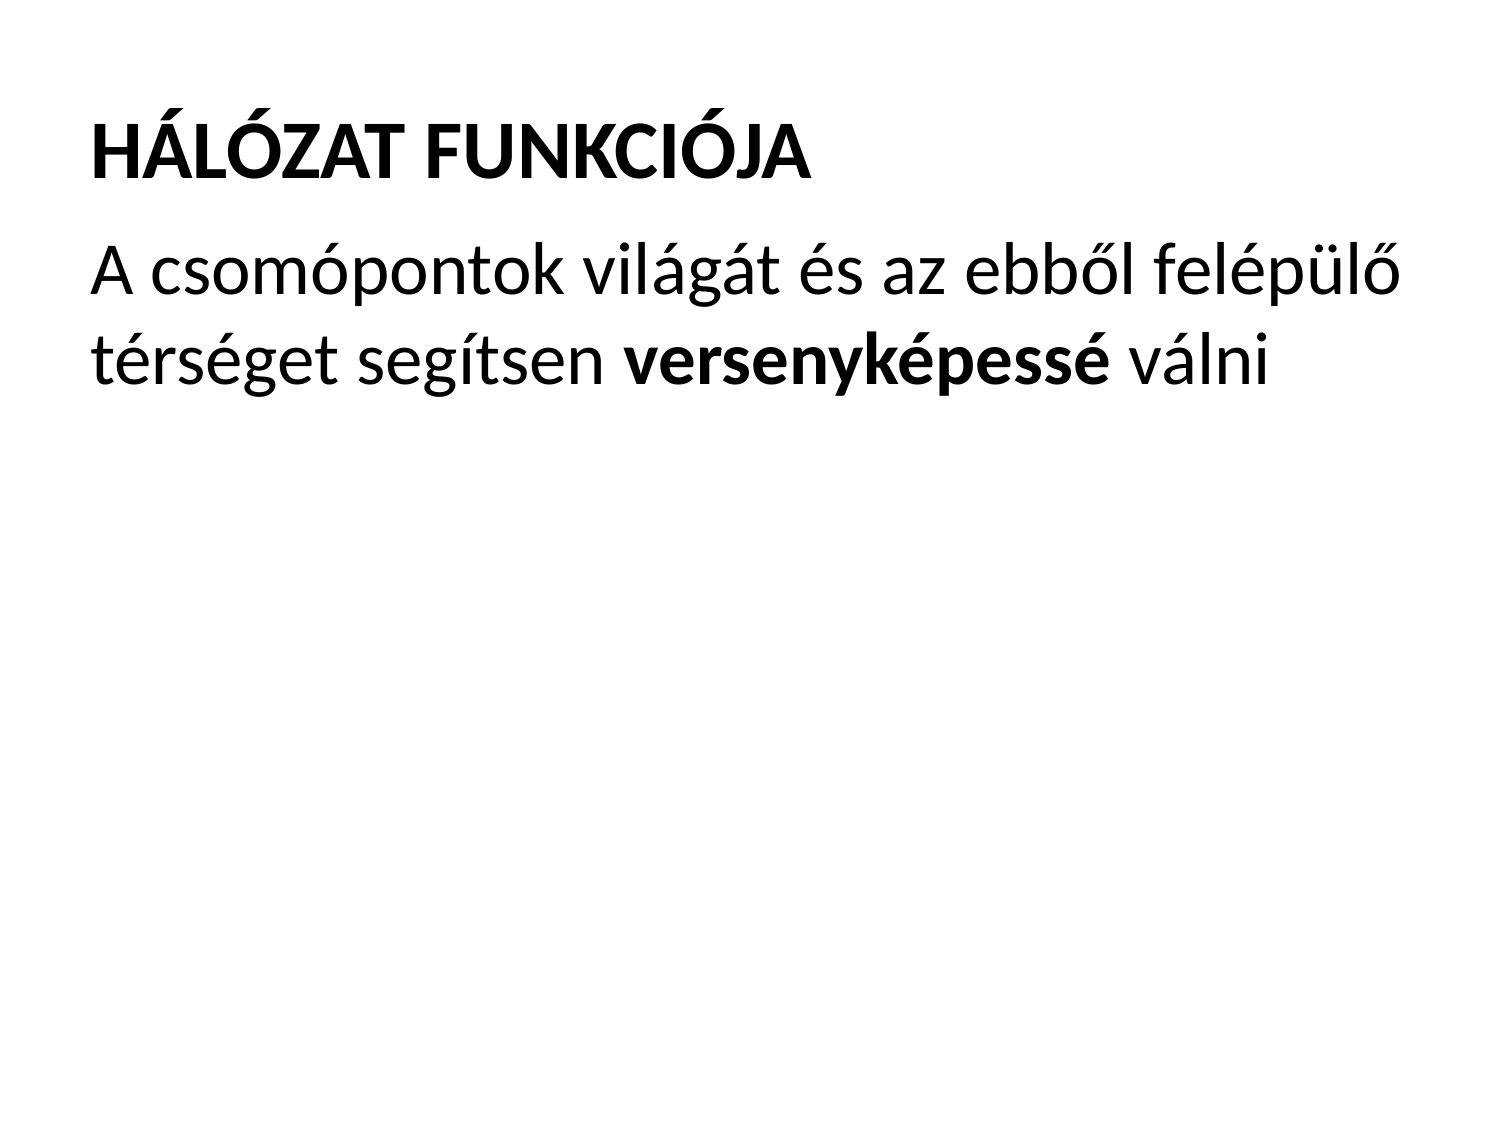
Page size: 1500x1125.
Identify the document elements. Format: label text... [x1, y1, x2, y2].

list HÁLÓZAT FUNKCIÓJA A csomópontok világát és az ebből felépülő térséget segítsen versenyképessé válni [75, 87, 1425, 1005]
